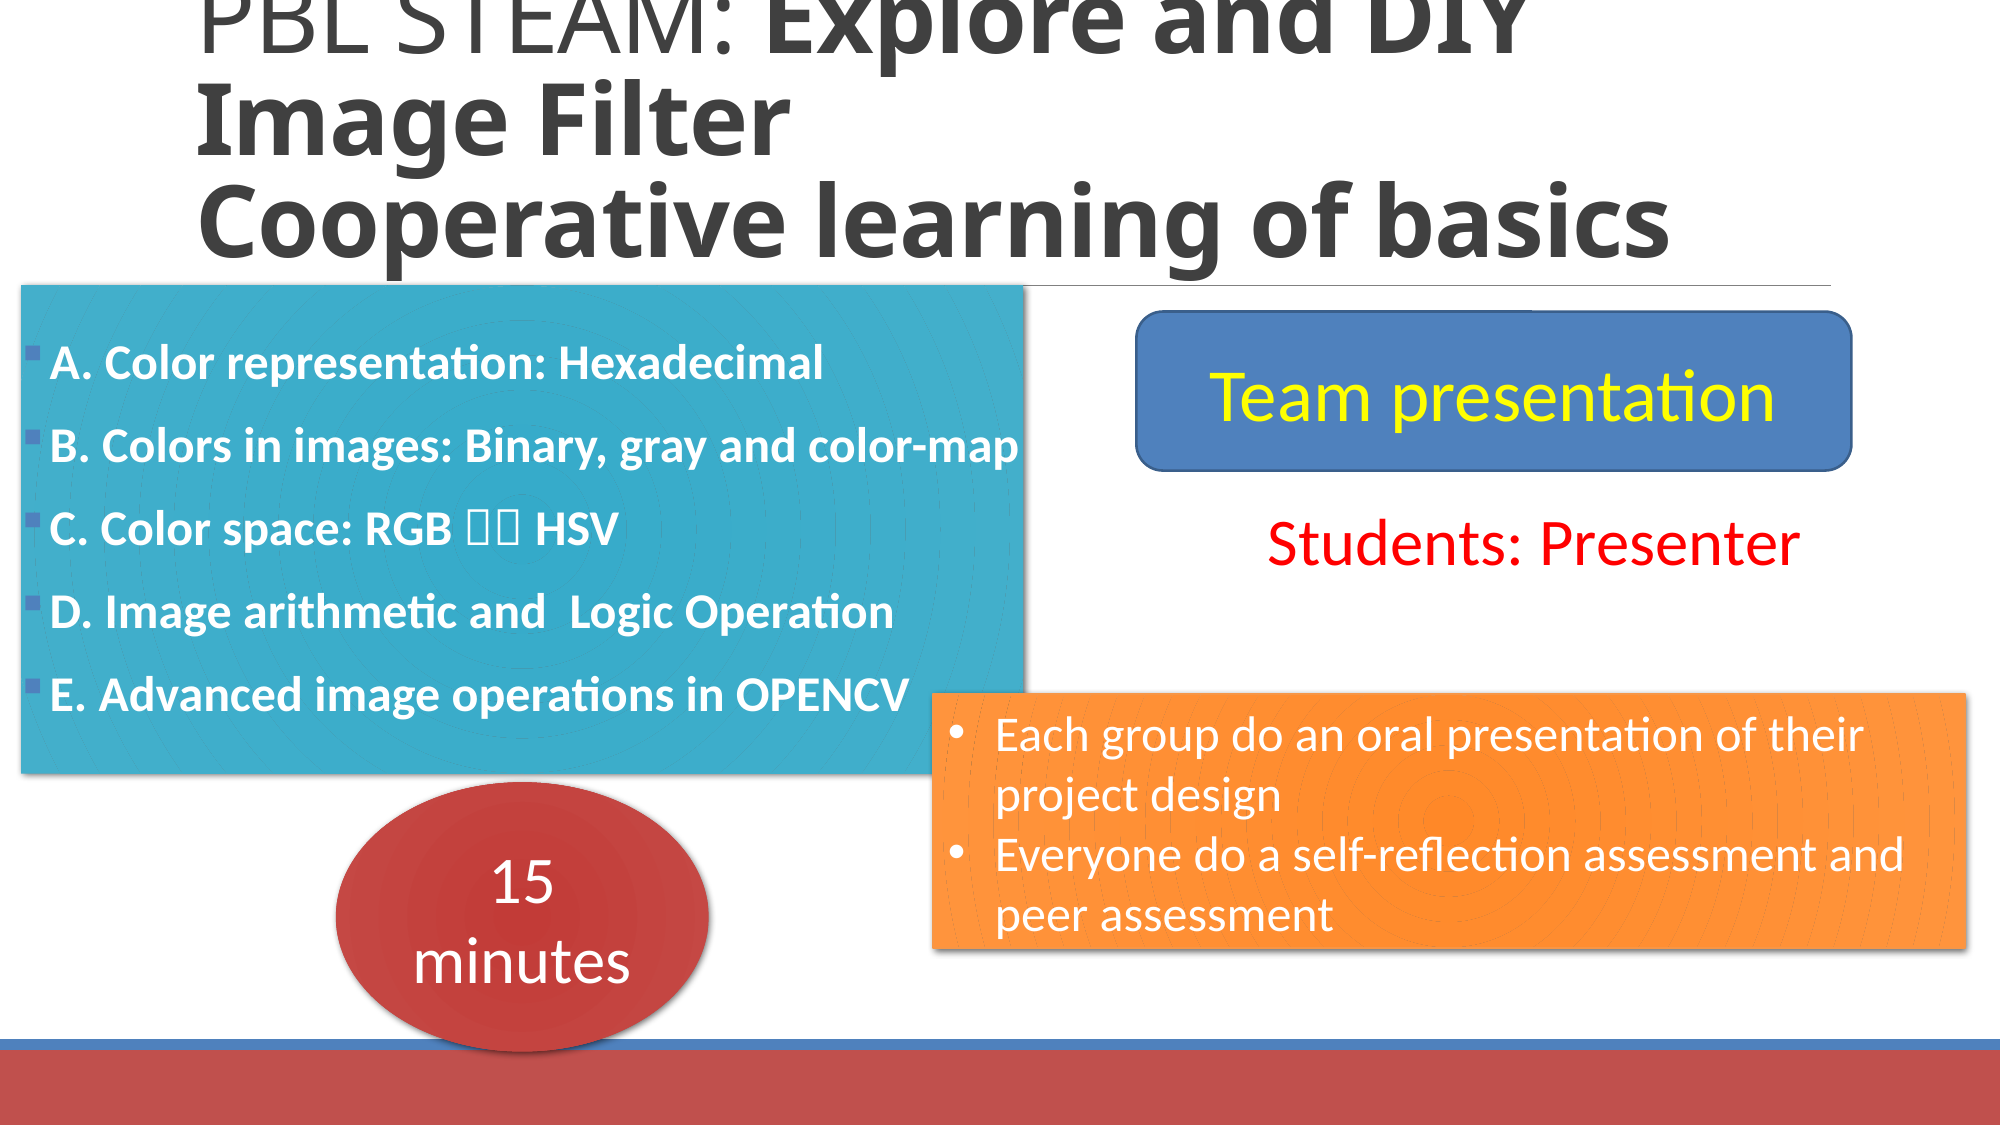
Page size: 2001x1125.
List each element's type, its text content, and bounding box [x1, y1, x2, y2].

text_box A. Color representation: Hexadecimal B. Colors in images: Binary, gray and color-map C. Color space: RGB  HSV D. Image arithmetic and Logic Operation E. Advanced image operations in OPENCV [21, 285, 1024, 774]
title PBL STEAM: Explore and DIY Image Filter Cooperative learning of basics [180, 47, 1830, 285]
text_box 15 minutes [335, 782, 709, 1052]
text_box Each group do an oral presentation of their project design Everyone do a self-reflection assessment and peer assessment [932, 693, 1966, 949]
text_box Team presentation [1135, 310, 1853, 472]
text_box Students: Presenter [1253, 491, 1817, 587]
